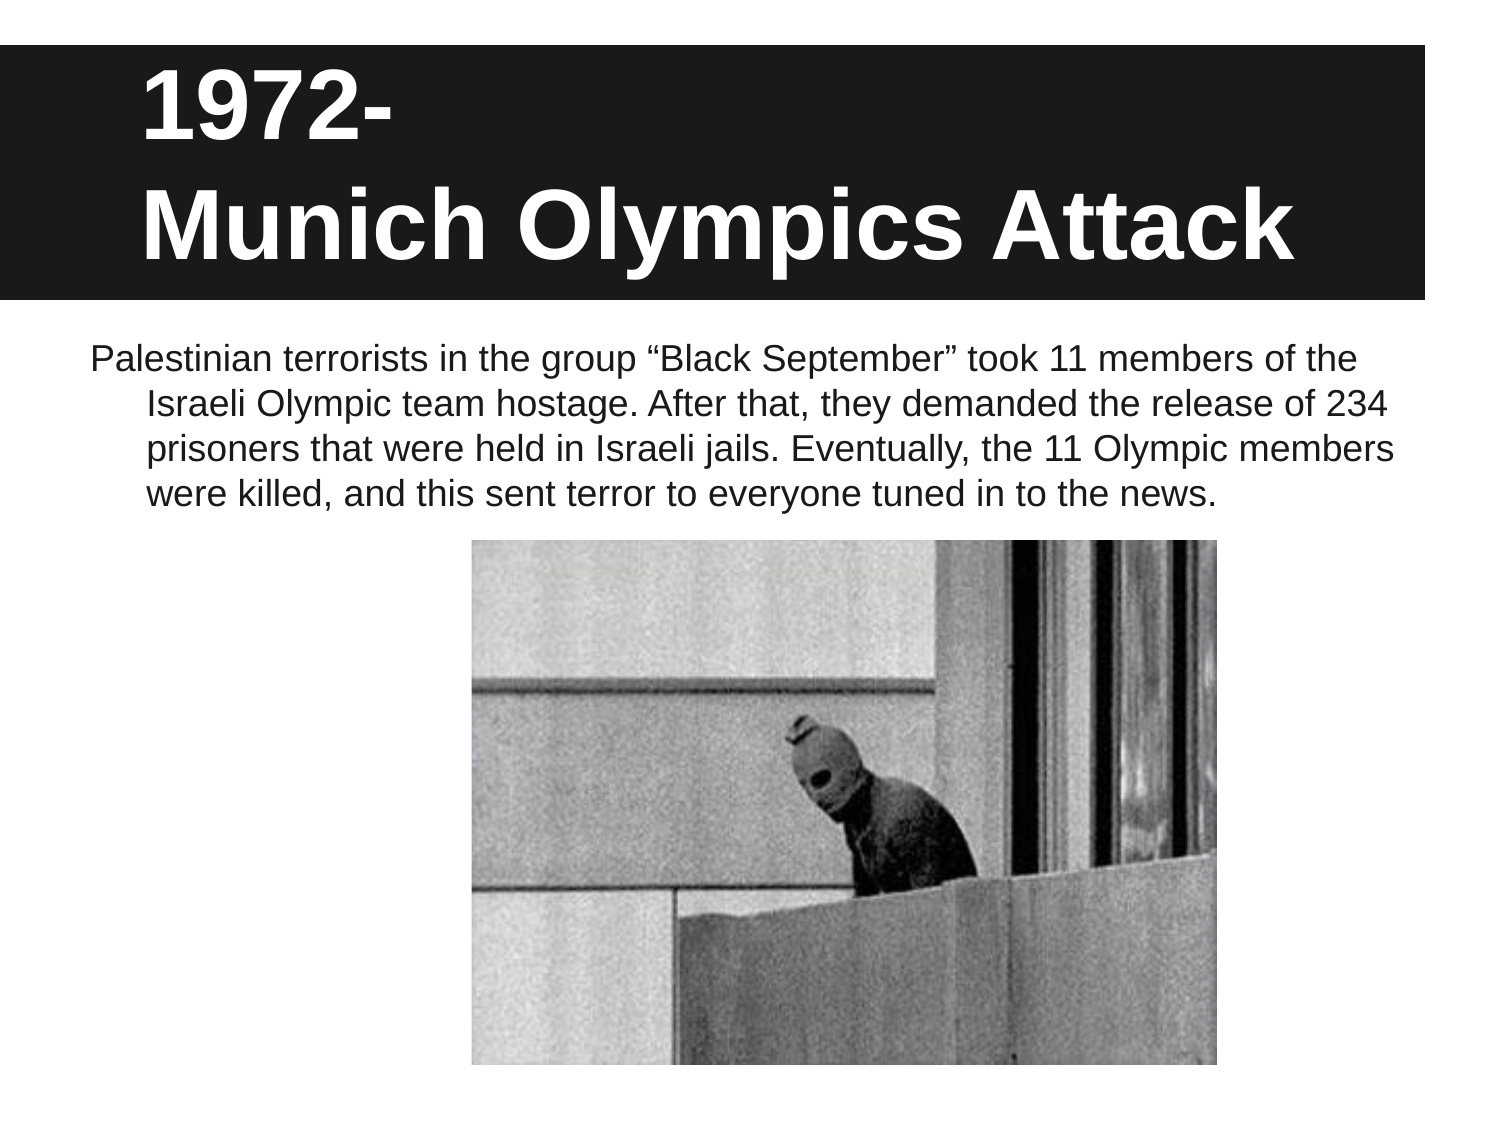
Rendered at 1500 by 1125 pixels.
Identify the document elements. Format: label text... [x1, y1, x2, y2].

title 1972- Munich Olympics Attack [75, 45, 1425, 295]
list Palestinian terrorists in the group “Black September” took 11 members of the Israeli Olympic team hostage. After that, they demanded the release of 234 prisoners that were held in Israeli jails. Eventually, the 11 Olympic members were killed, and this sent terror to everyone tuned in to the news. [75, 319, 1425, 1078]
text_box [471, 540, 1217, 1065]
